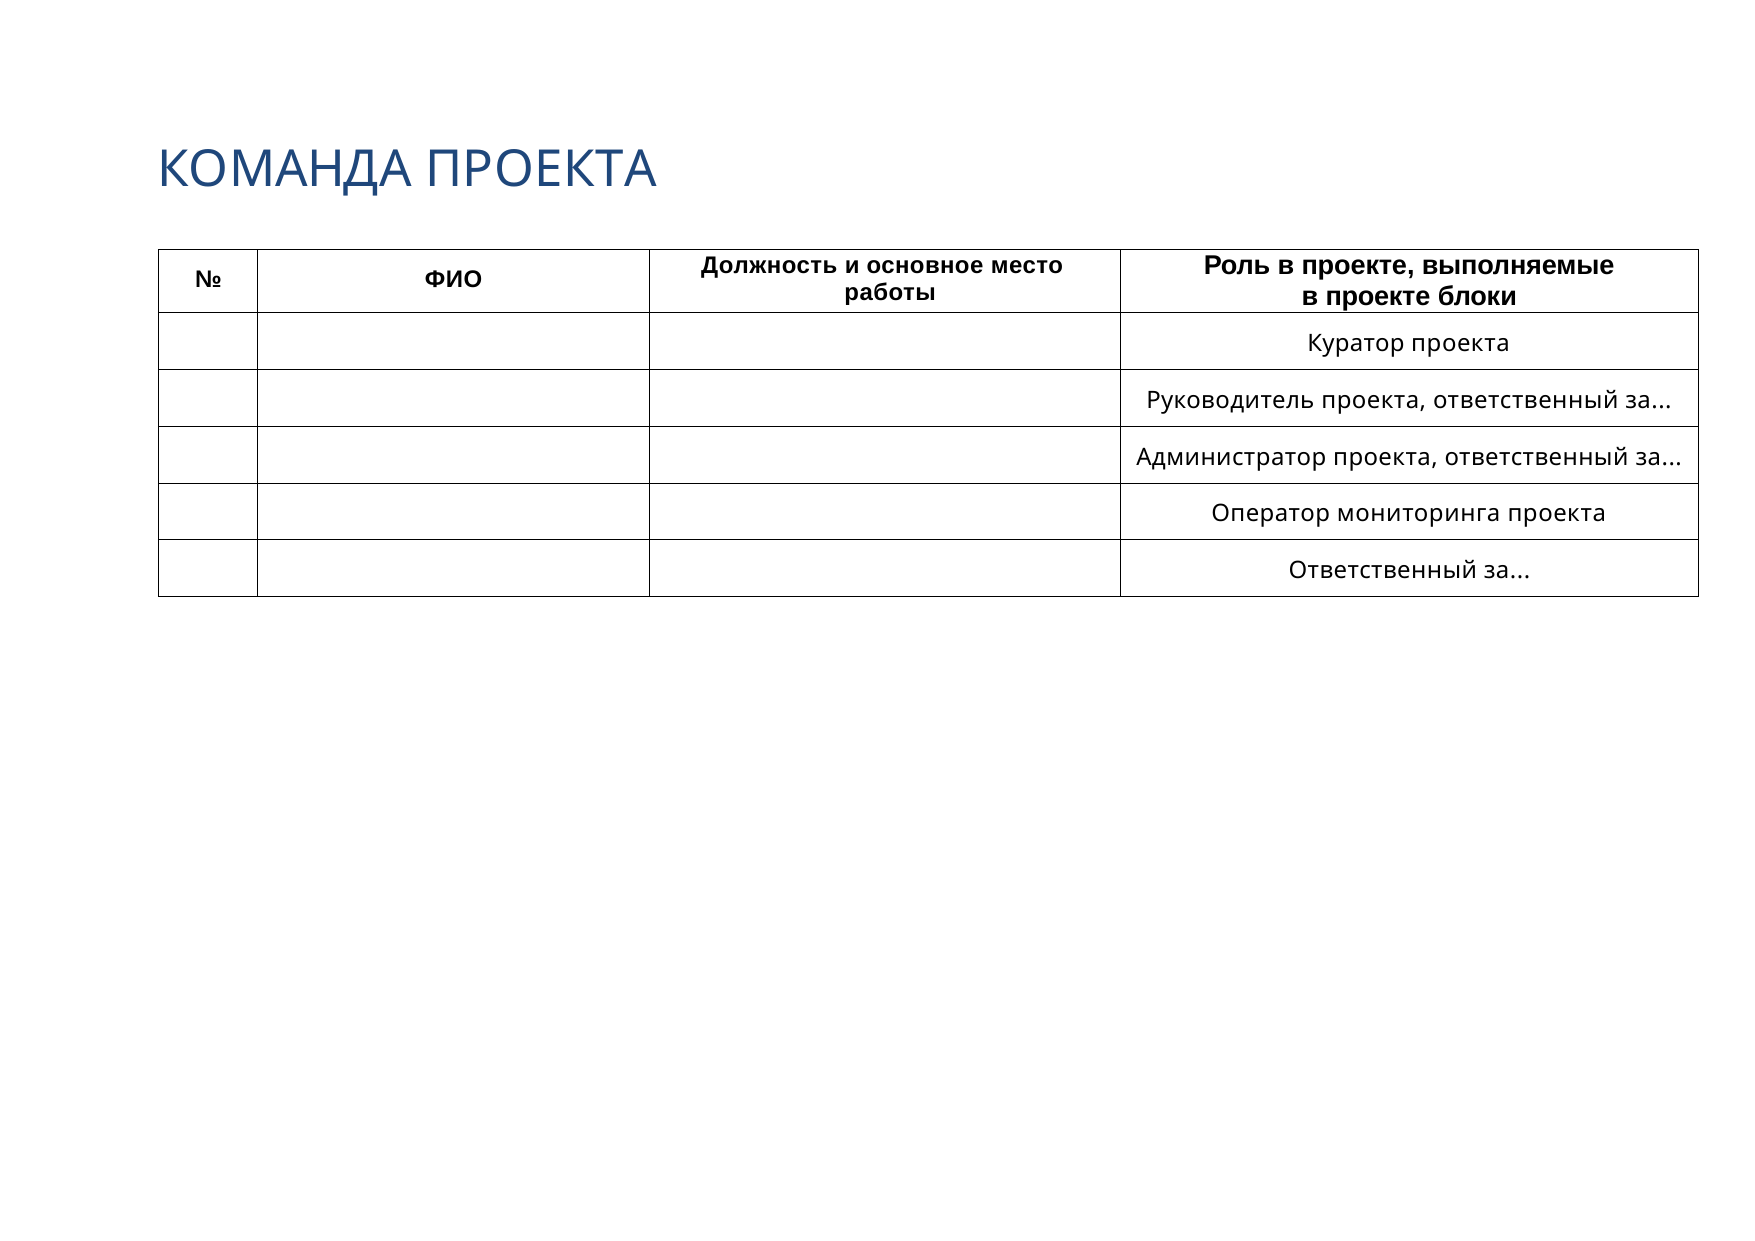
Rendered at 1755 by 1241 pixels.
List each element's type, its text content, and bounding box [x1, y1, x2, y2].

table_cell [258, 313, 649, 369]
table_cell Администратор проекта, ответственный за... [1121, 427, 1698, 483]
table_header ФИО [258, 250, 649, 312]
table_cell [258, 370, 649, 426]
table_cell Оператор мониторинга проекта [1121, 484, 1698, 539]
table_header Должность и основное место работы [650, 250, 1120, 312]
table_cell [650, 540, 1120, 596]
table_cell [650, 370, 1120, 426]
title КОМАНДА ПРОЕКТА [155, 132, 672, 343]
table_cell [650, 484, 1120, 539]
table_cell [159, 370, 257, 426]
table_cell Ответственный за... [1121, 540, 1698, 596]
table_header Роль в проекте, выполняемые в проекте блоки [1121, 250, 1698, 312]
table_header № [159, 250, 257, 312]
table_cell Руководитель проекта, ответственный за... [1121, 370, 1698, 426]
table_cell [258, 427, 649, 483]
table_cell [159, 427, 257, 483]
table_cell [650, 427, 1120, 483]
table_cell [159, 540, 257, 596]
table_cell [159, 484, 257, 539]
table_cell [159, 313, 257, 369]
table_cell [650, 313, 1120, 369]
table_cell [258, 540, 649, 596]
table_cell [258, 484, 649, 539]
table_cell Куратор проекта [1121, 313, 1698, 369]
